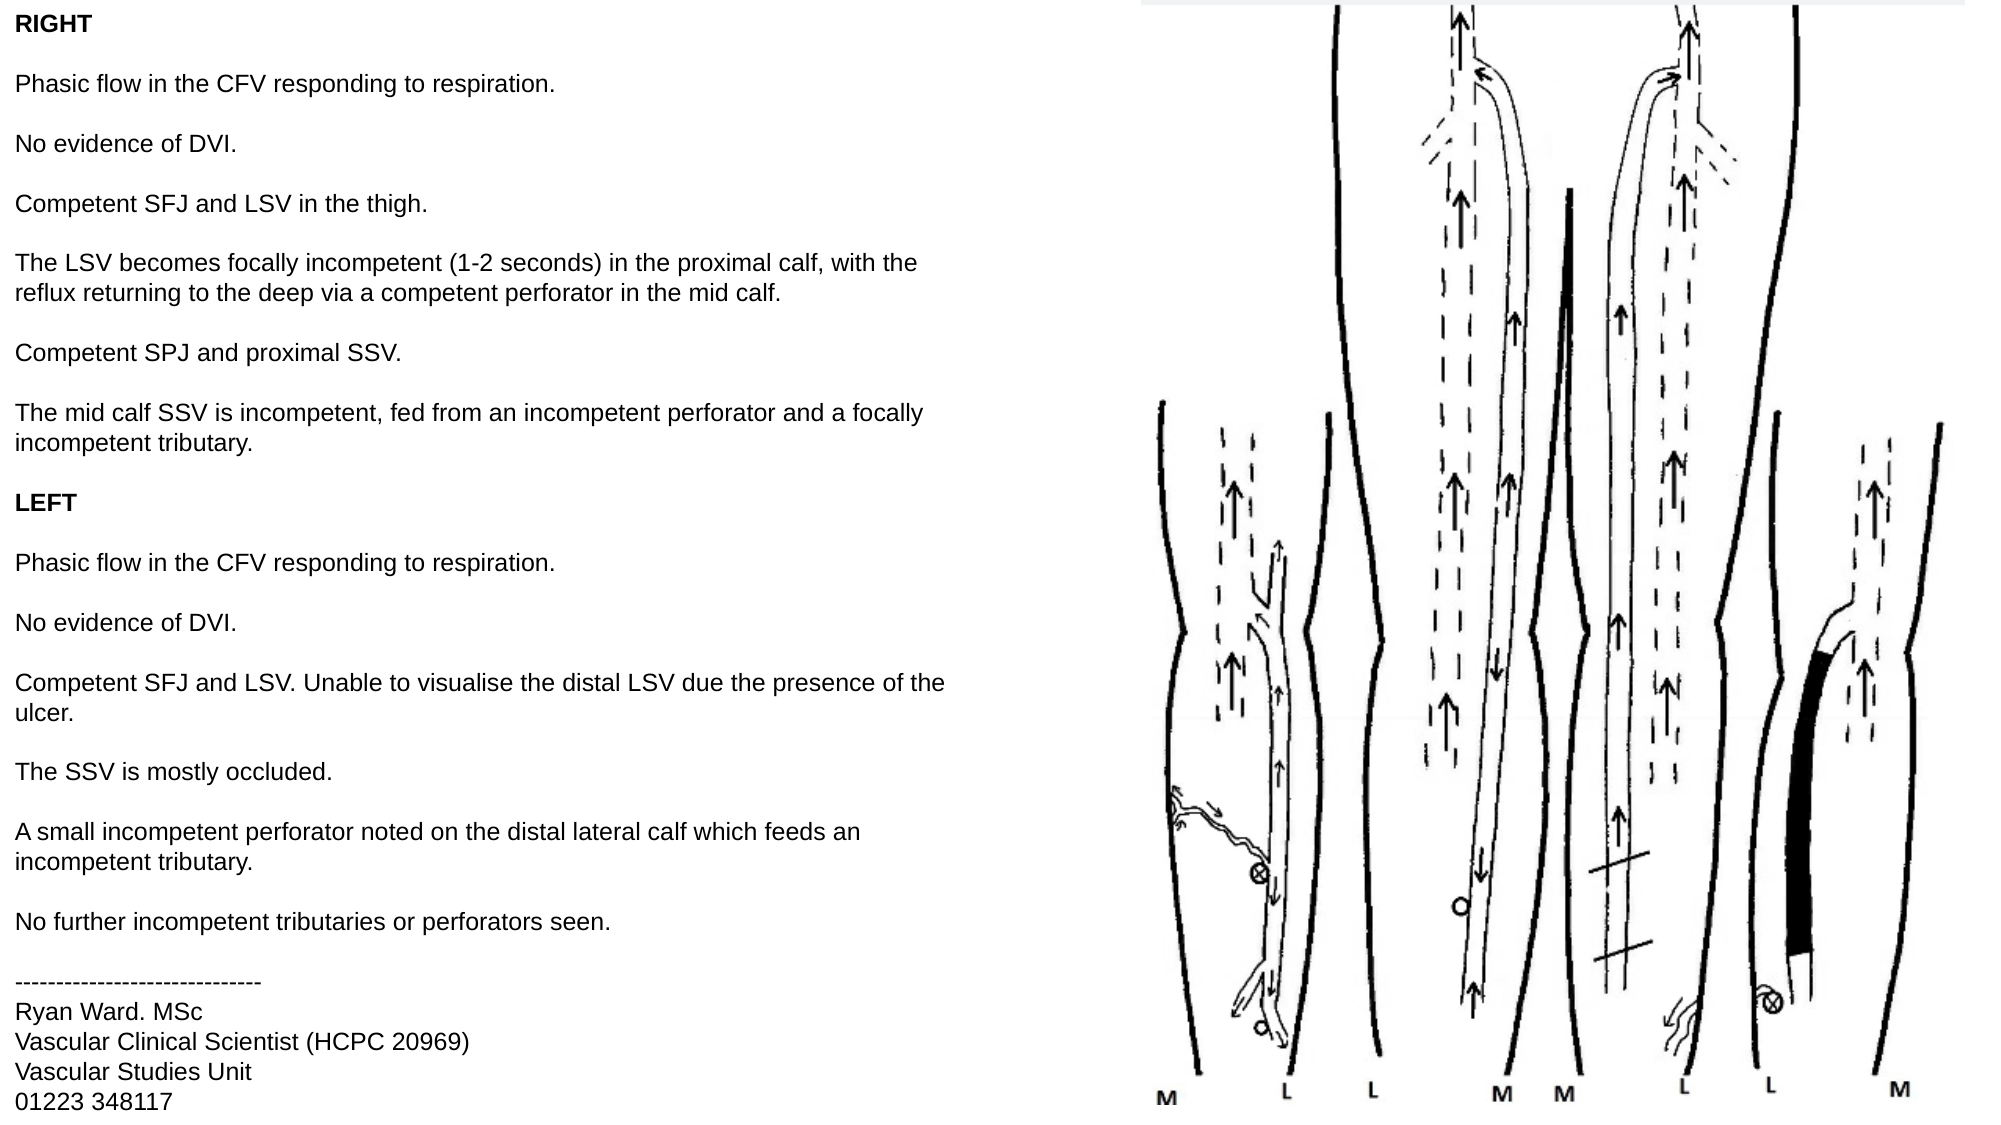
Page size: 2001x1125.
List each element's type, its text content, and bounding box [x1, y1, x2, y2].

picture [1141, 0, 1965, 1105]
text_box RIGHT Phasic flow in the CFV responding to respiration. No evidence of DVI. Competent SFJ and LSV in the thigh. The LSV becomes focally incompetent (1-2 seconds) in the proximal calf, with the reflux returning to the deep via a competent perforator in the mid calf. Competent SPJ and proximal SSV. The mid calf SSV is incompetent, fed from an incompetent perforator and a focally incompetent tributary. LEFT Phasic flow in the CFV responding to respiration. No evidence of DVI. Competent SFJ and LSV. Unable to visualise the distal LSV due the presence of the ulcer. The SSV is mostly occluded. A small incompetent perforator noted on the distal lateral calf which feeds an incompetent tributary. No further incompetent tributaries or perforators seen. ------------------------------ Ryan Ward. MSc Vascular Clinical Scientist (HCPC 20969) Vascular Studies Unit 01223 348117 [0, 0, 1000, 1123]
